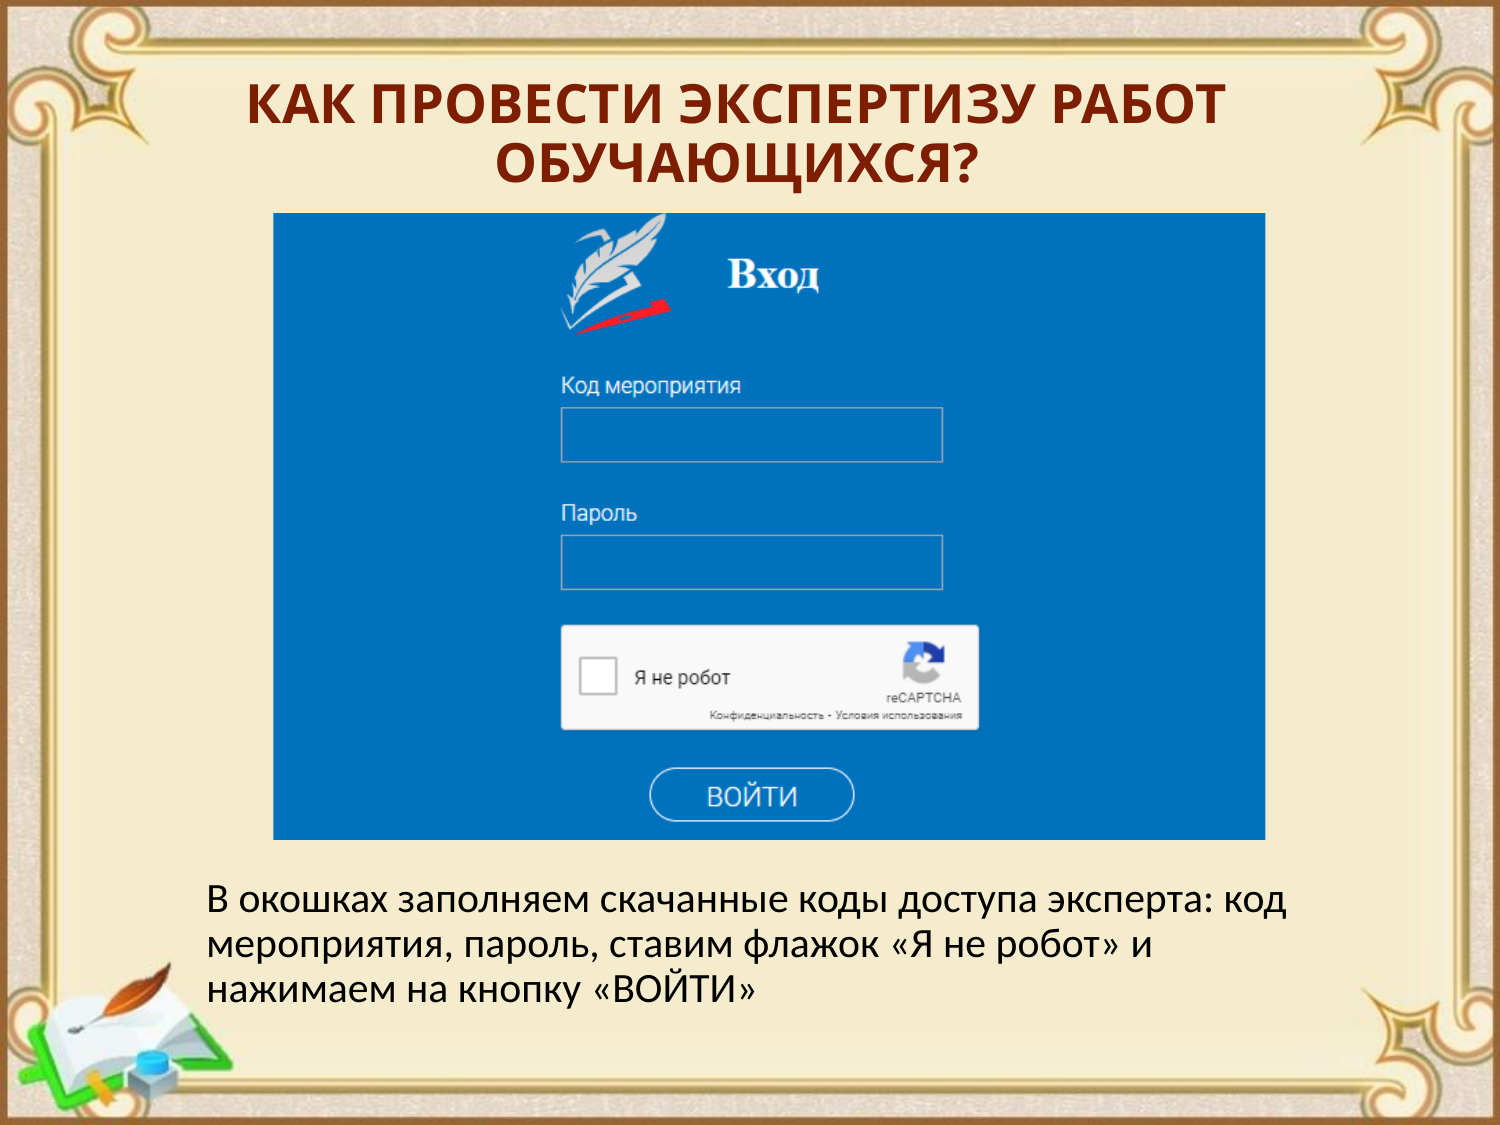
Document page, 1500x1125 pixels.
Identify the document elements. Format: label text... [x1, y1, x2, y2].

list В окошках заполняем скачанные коды доступа эксперта: код мероприятия, пароль, ставим флажок «Я не робот» и нажимаем на кнопку «ВОЙТИ» [191, 868, 1338, 1068]
picture [0, 0, 1500, 1125]
title КАК ПРОВЕСТИ ЭКСПЕРТИЗУ РАБОТ ОБУЧАЮЩИХСЯ? [105, 75, 1369, 202]
